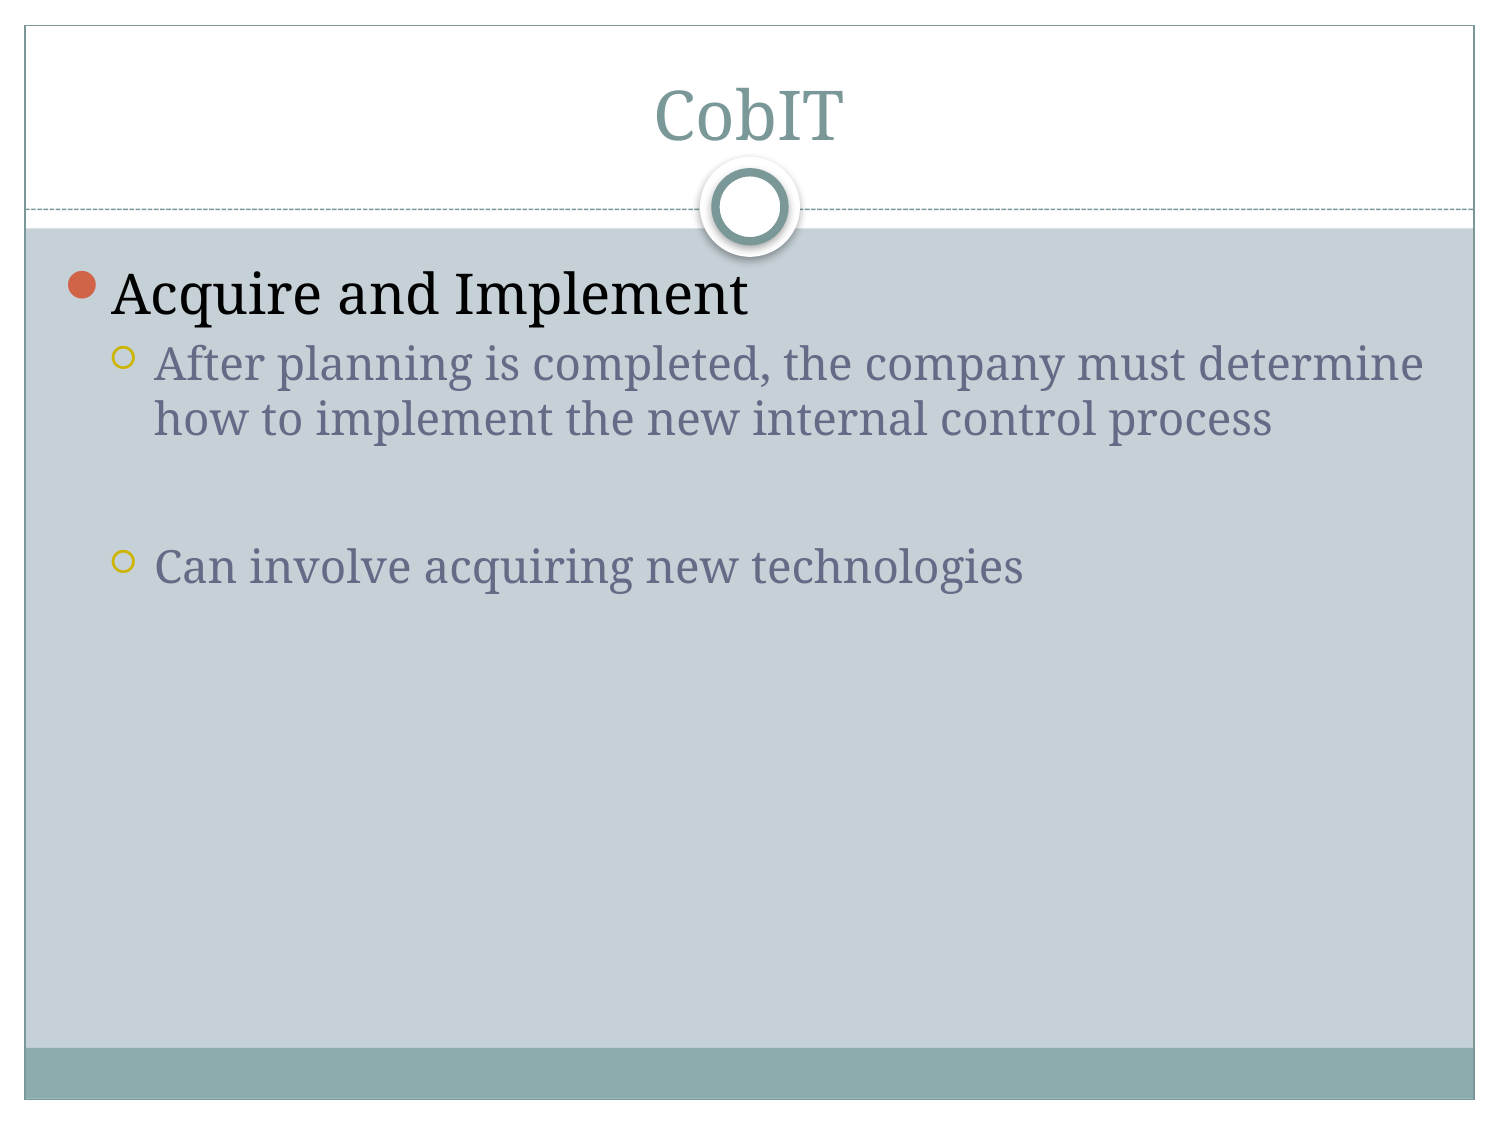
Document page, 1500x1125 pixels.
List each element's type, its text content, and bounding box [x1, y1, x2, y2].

list Acquire and Implement After planning is completed, the company must determine how to implement the new internal control process Can involve acquiring new technologies [49, 250, 1445, 1001]
title CobIT [49, 37, 1450, 162]
